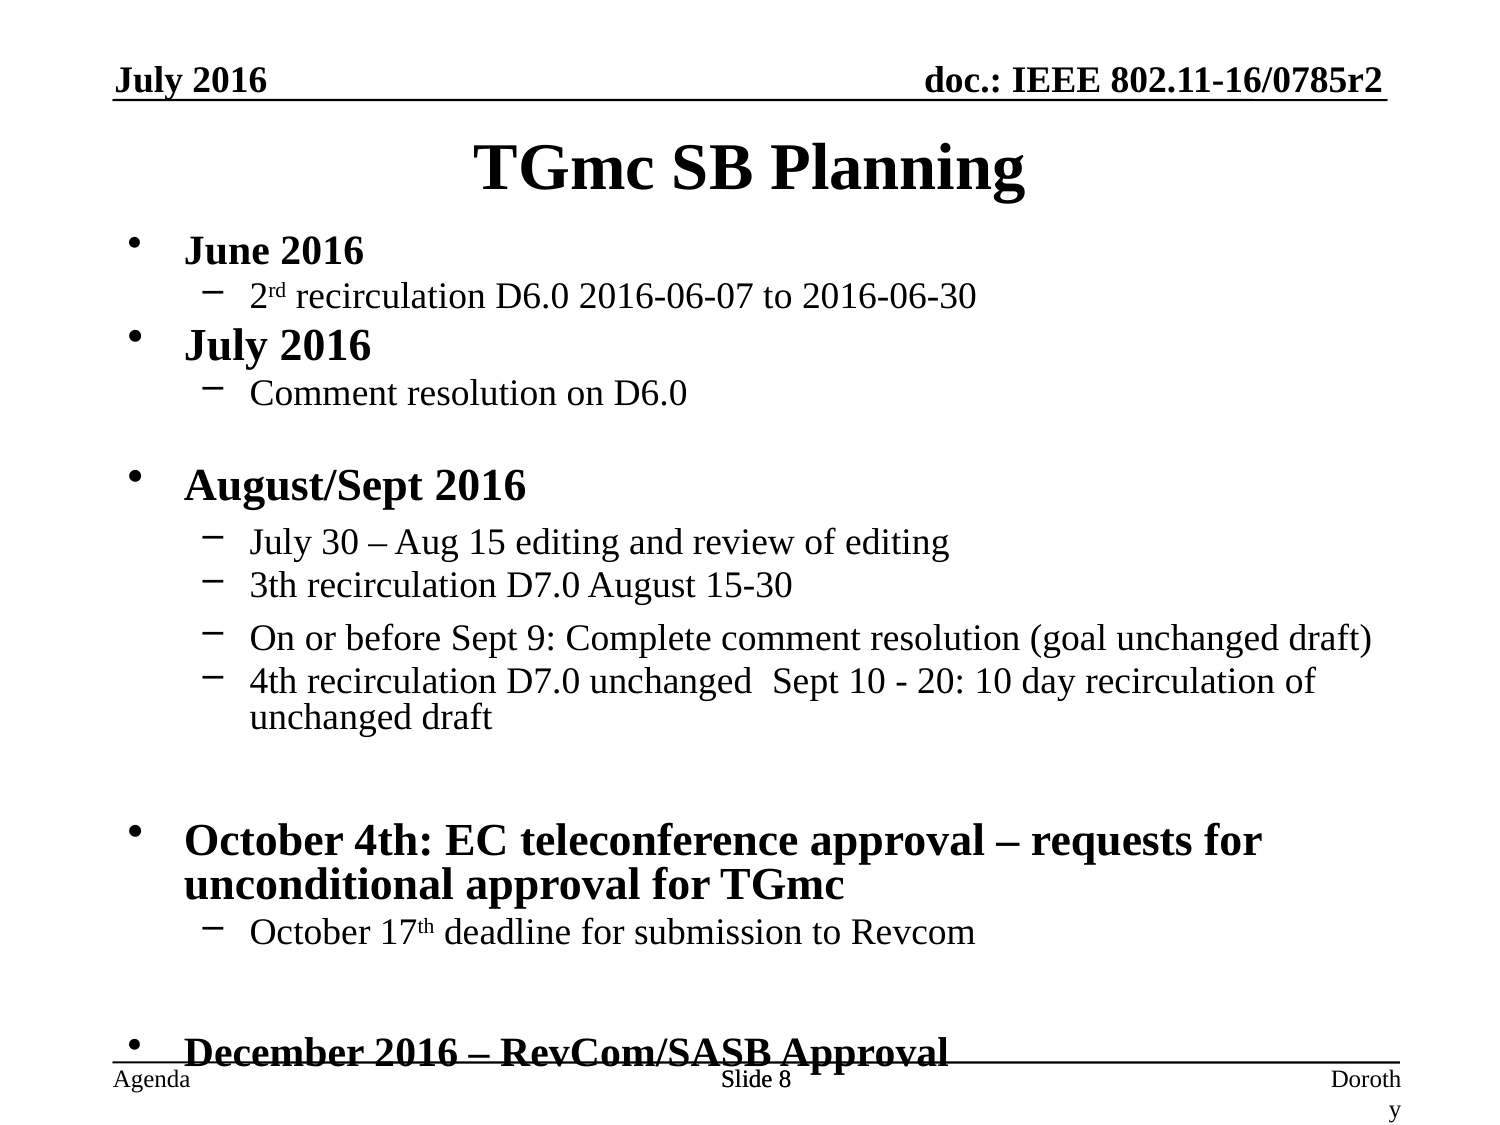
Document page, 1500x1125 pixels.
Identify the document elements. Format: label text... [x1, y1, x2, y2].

footer Dorothy Stanley, HP Enterprise [1325, 1062, 1402, 1093]
text_box Slide 8 [675, 1062, 838, 1093]
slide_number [114, 54, 425, 75]
title TGmc SB Planning [112, 75, 1388, 224]
list June 2016 2rd recirculation D6.0 2016-06-07 to 2016-06-30 July 2016 Comment resolution on D6.0 August/Sept 2016 July 30 – Aug 15 editing and review of editing 3th recirculation D7.0 August 15-30 On or before Sept 9: Complete comment resolution (goal unchanged draft) 4th recirculation D7.0 unchanged Sept 10 - 20: 10 day recirculation of unchanged draft October 4th: EC teleconference approval – requests for unconditional approval for TGmc October 17th deadline for submission to Revcom December 2016 – RevCom/SASB Approval [112, 224, 1425, 1050]
